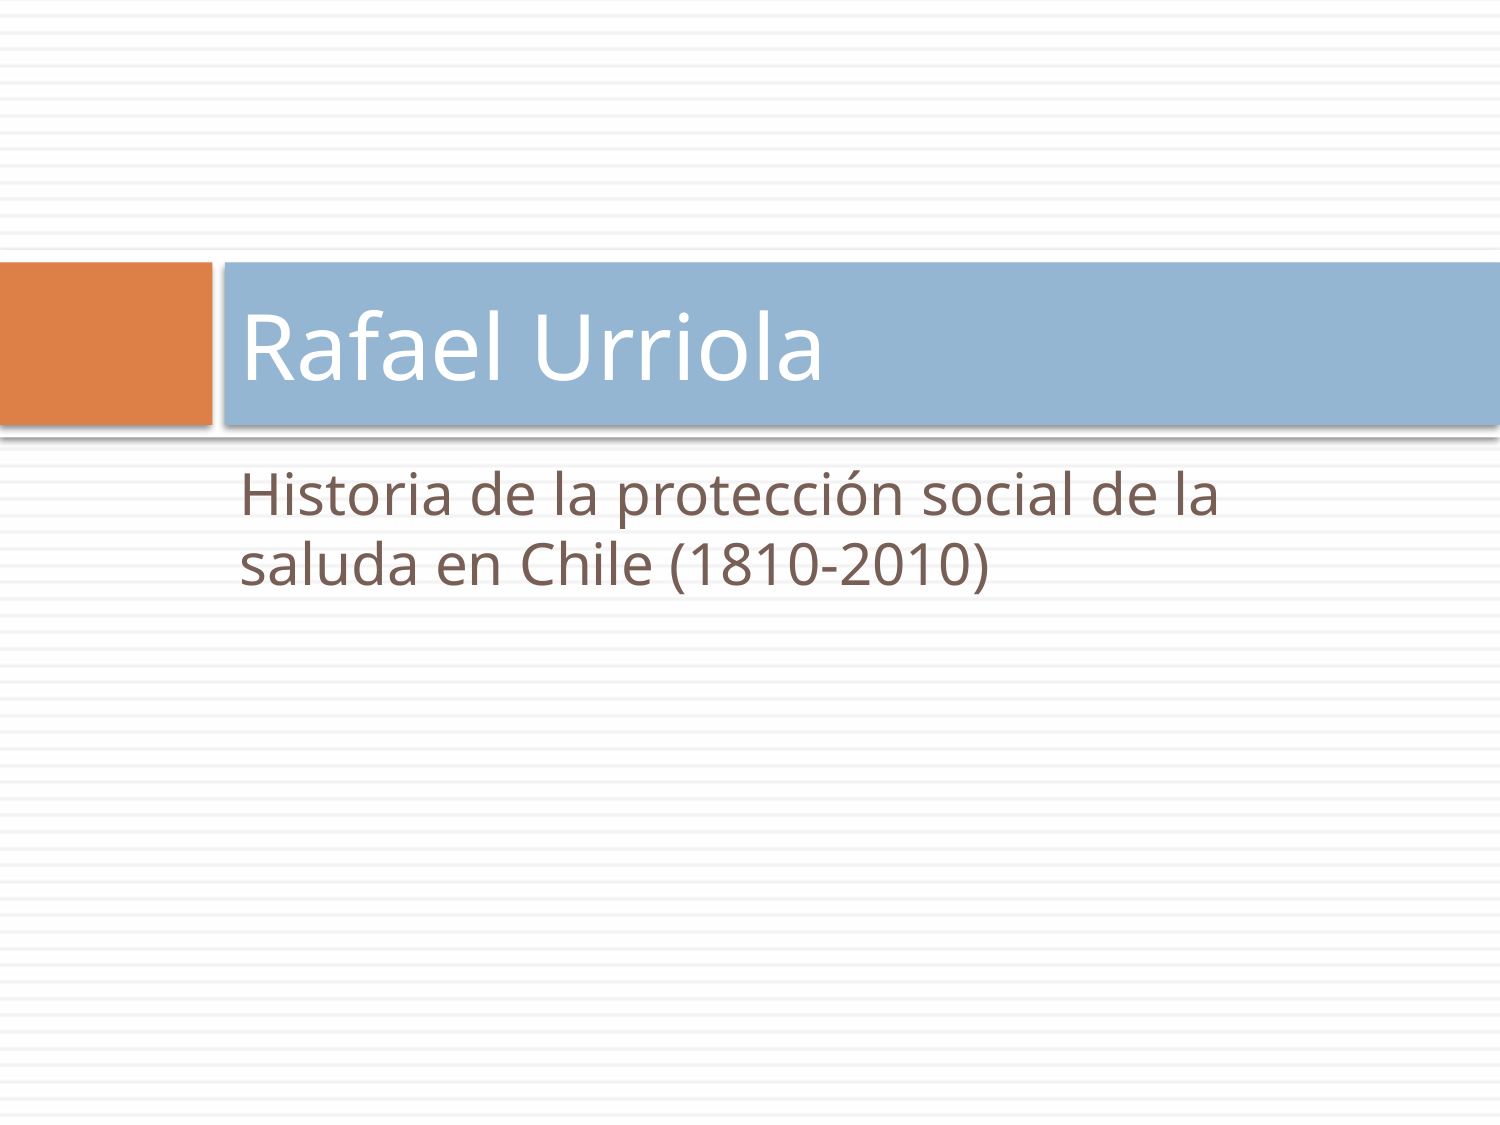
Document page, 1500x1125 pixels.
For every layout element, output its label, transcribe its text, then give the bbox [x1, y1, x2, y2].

title Rafael Urriola [225, 262, 1475, 425]
list Historia de la protección social de la saluda en Chile (1810-2010) [225, 450, 1394, 725]
